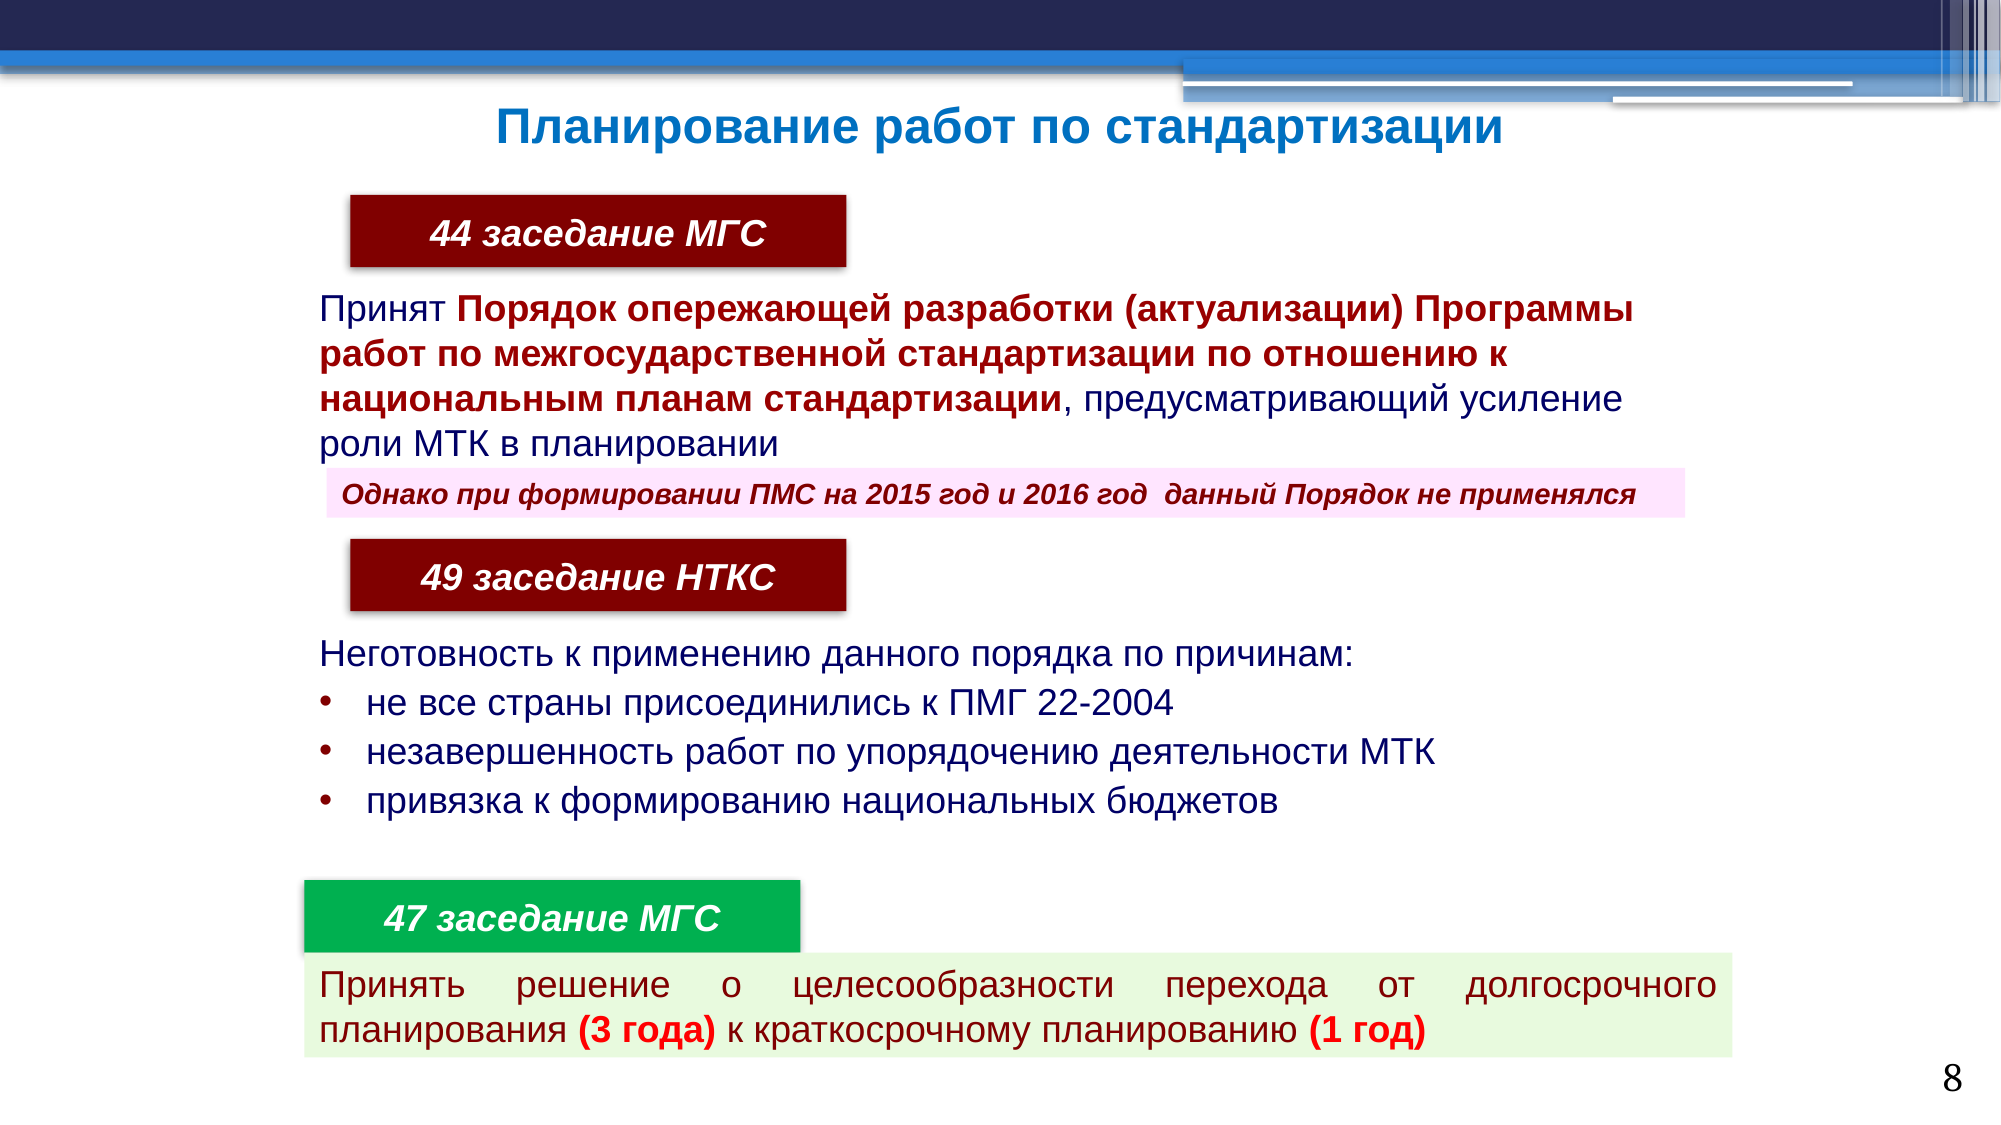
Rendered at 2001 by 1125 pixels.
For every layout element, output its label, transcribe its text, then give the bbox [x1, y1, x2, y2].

text_box Планирование работ по стандартизации [278, 62, 1722, 186]
text_box 44 заседание МГС [350, 194, 847, 268]
slide_number 8 [1811, 1046, 1979, 1107]
text_box 49 заседание НТКС [350, 538, 847, 612]
text_box Принят Порядок опережающей разработки (актуализации) Программы работ по межгосударственной стандартизации по отношению к национальным планам стандартизации, предусматривающий усиление роли МТК в планировании [304, 276, 1721, 472]
text_box Неготовность к применению данного порядка по причинам: не все страны присоединились к ПМГ 22-2004 незавершенность работ по упорядочению деятельности МТК привязка к формированию национальных бюджетов [304, 621, 1721, 829]
text_box Однако при формировании ПМС на 2015 год и 2016 год данный Порядок не применялся [326, 467, 1686, 518]
text_box 47 заседание МГС [304, 880, 801, 952]
text_box Принять решение о целесообразности перехода от долгосрочного планирования (3 года) к краткосрочному планированию (1 год) [304, 952, 1733, 1058]
